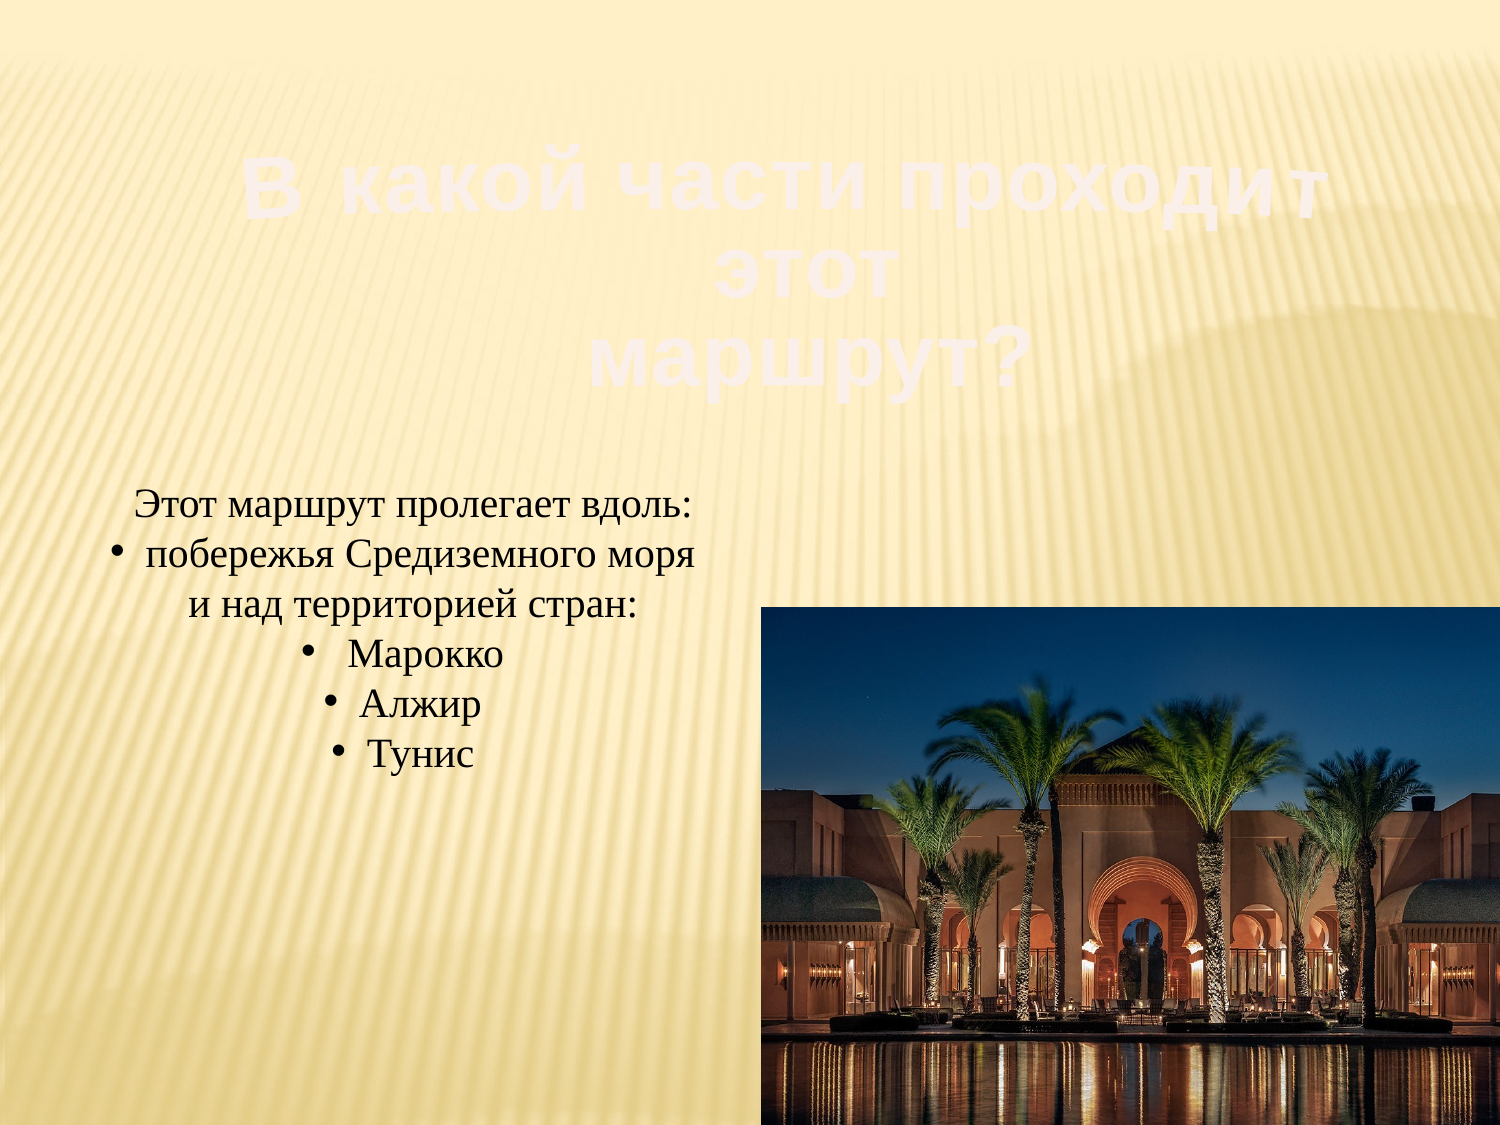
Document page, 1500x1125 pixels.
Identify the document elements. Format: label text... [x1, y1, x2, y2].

picture [761, 607, 1500, 1125]
text_box Этот маршрут пролегает вдоль: побережья Средиземного моря и над территорией стран: Марокко Алжир Тунис [0, 467, 880, 783]
